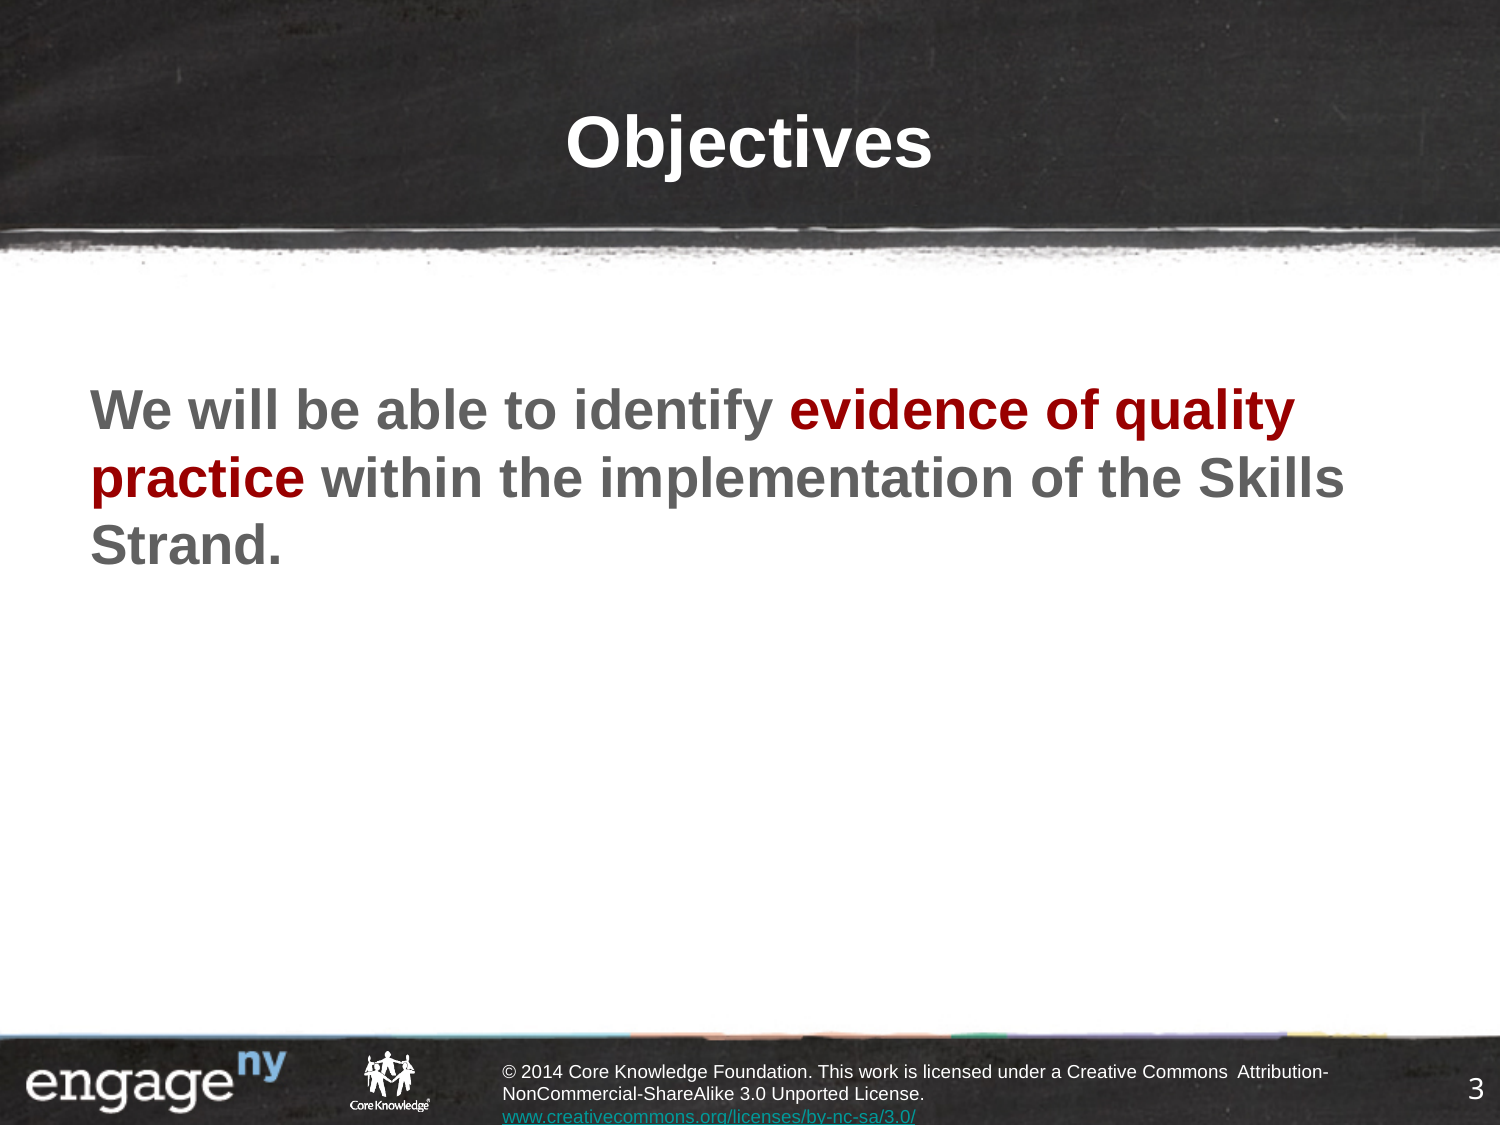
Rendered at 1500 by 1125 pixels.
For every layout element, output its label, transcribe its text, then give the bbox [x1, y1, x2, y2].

slide_number 3 [1337, 1062, 1500, 1113]
picture [0, 1003, 1500, 1125]
title Objectives [75, 45, 1425, 233]
list We will be able to identify evidence of quality practice within the implementation of the Skills Strand. [75, 262, 1425, 1005]
picture [0, 0, 1500, 293]
